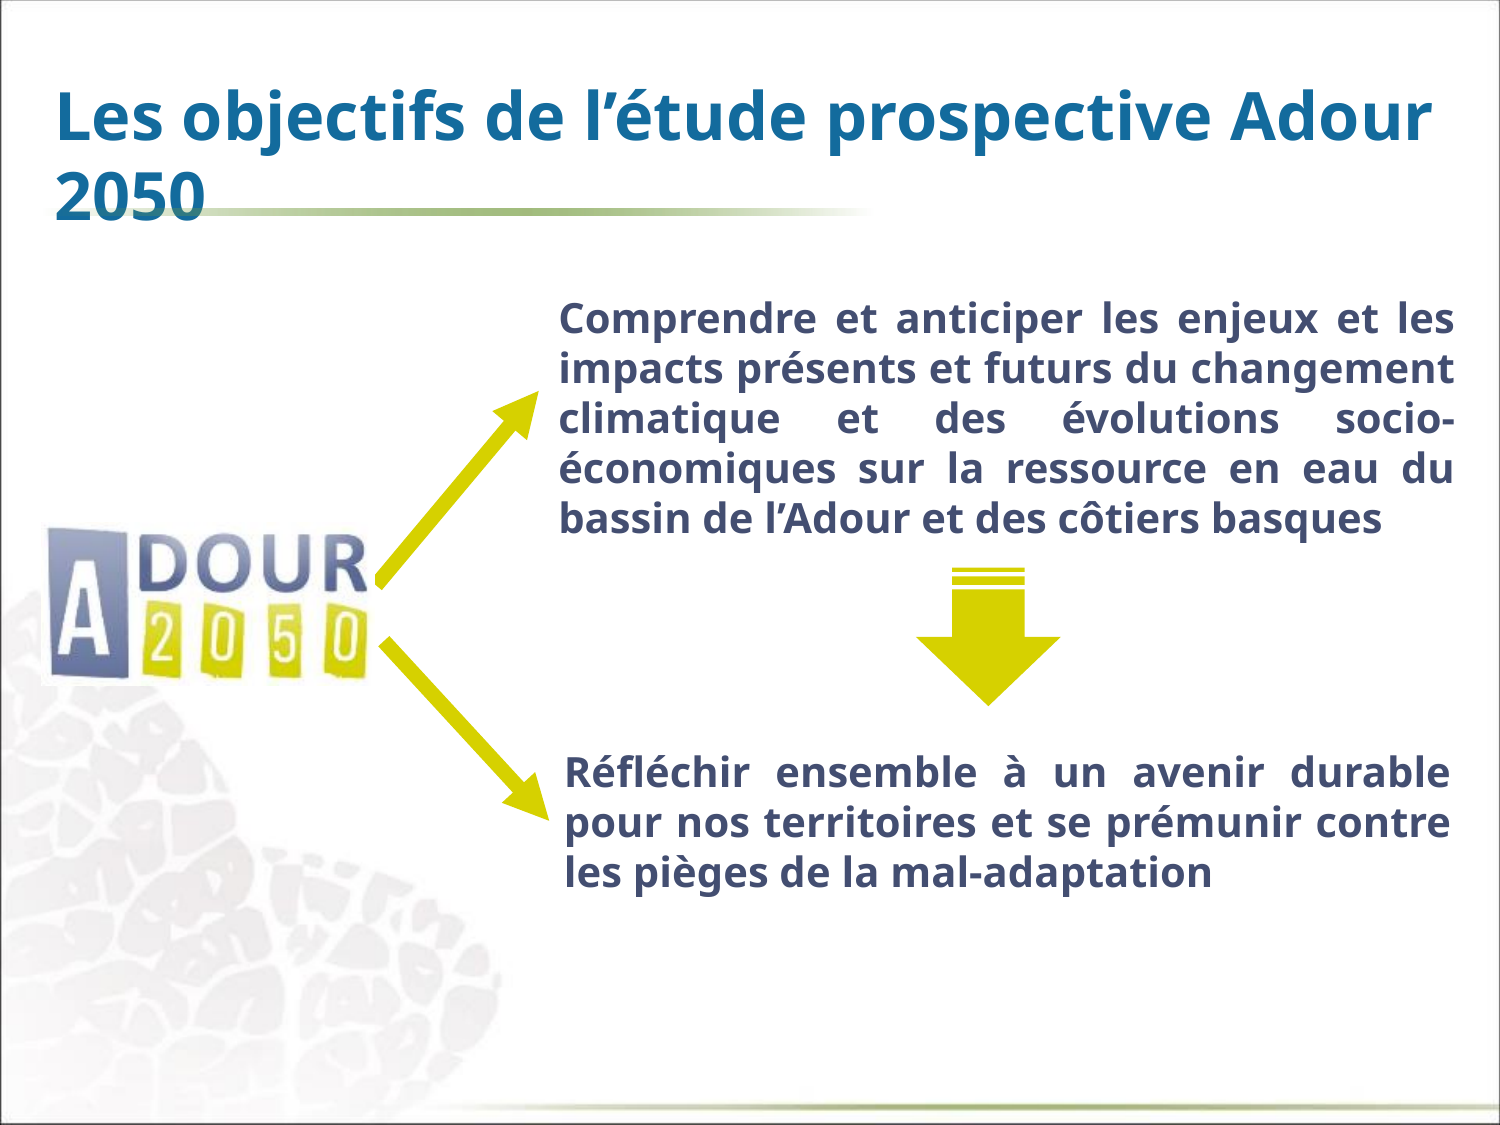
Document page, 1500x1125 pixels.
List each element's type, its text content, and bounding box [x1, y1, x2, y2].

text_box Comprendre et anticiper les enjeux et les impacts présents et futurs du changement climatique et des évolutions socio-économiques sur la ressource en eau du bassin de l’Adour et des côtiers basques [543, 284, 1471, 549]
text_box Réfléchir ensemble à un avenir durable pour nos territoires et se prémunir contre les pièges de la mal-adaptation [549, 738, 1467, 904]
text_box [383, 640, 550, 822]
text_box [913, 566, 1063, 709]
text_box Les objectifs de l’étude prospective Adour 2050 [39, 66, 1459, 322]
picture [0, 0, 1500, 1125]
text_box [375, 390, 539, 586]
